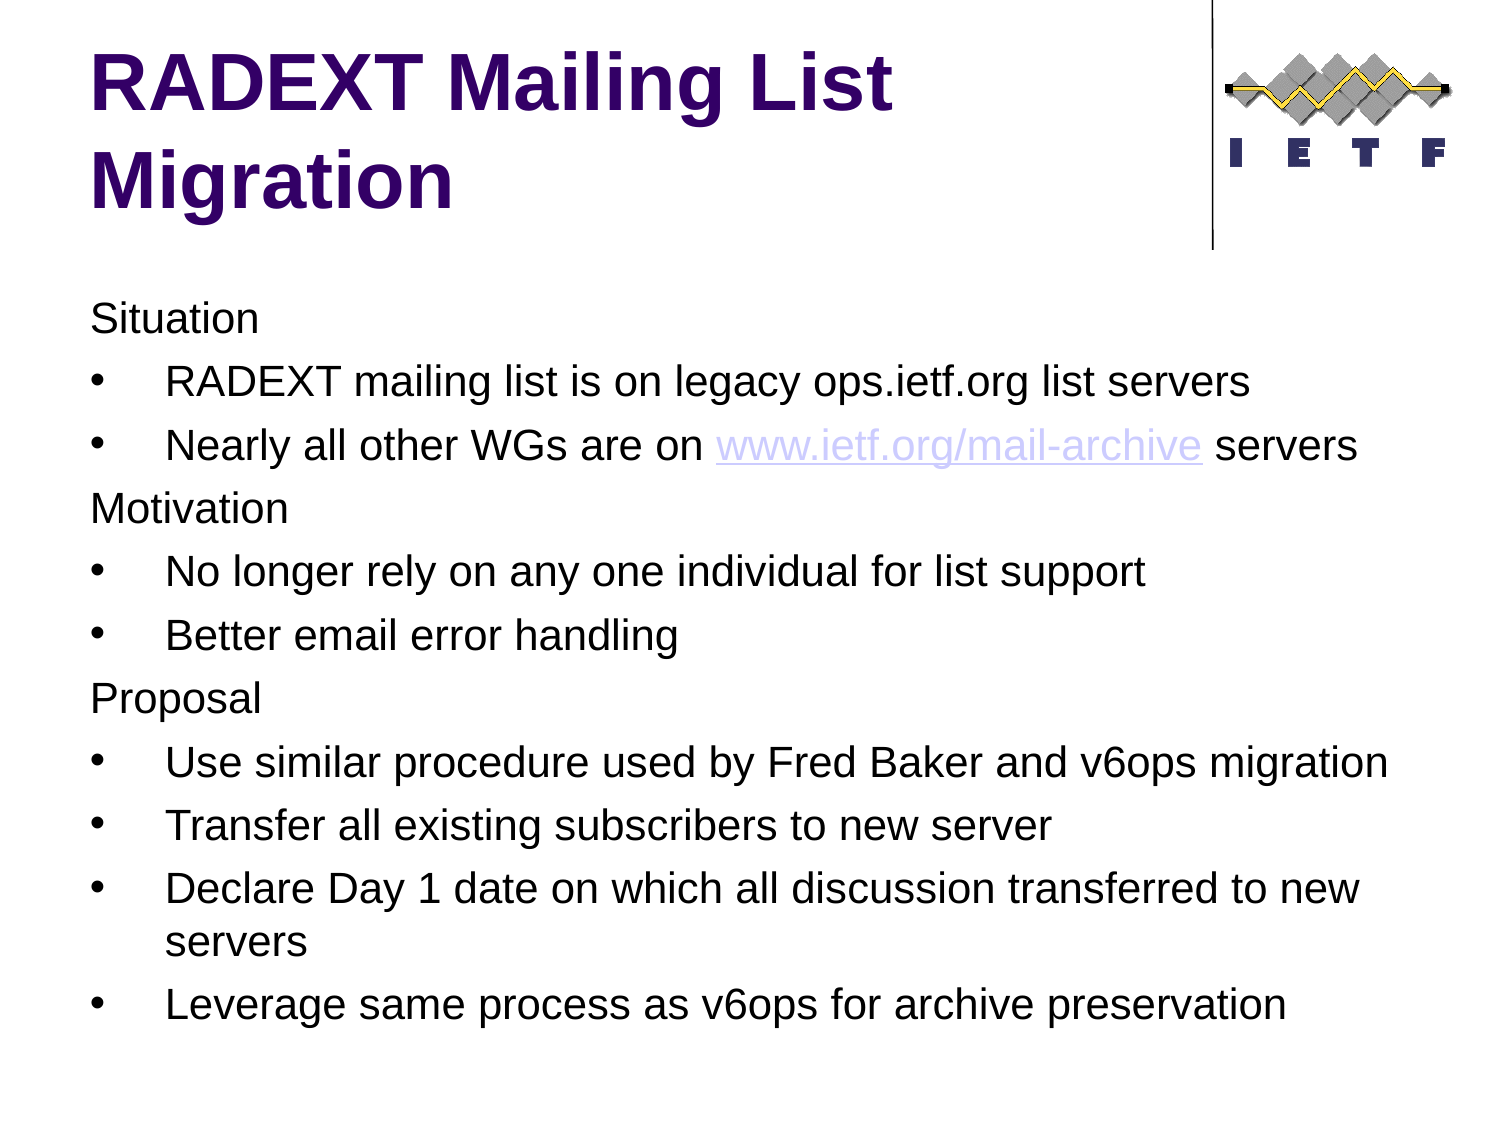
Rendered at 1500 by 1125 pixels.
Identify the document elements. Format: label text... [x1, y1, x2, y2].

list Situation RADEXT mailing list is on legacy ops.ietf.org list servers Nearly all other WGs are on www.ietf.org/mail-archive servers Motivation No longer rely on any one individual for list support Better email error handling Proposal Use similar procedure used by Fred Baker and v6ops migration Transfer all existing subscribers to new server Declare Day 1 date on which all discussion transferred to new servers Leverage same process as v6ops for archive preservation [75, 282, 1425, 1038]
picture [1212, 37, 1463, 181]
title RADEXT Mailing List Migration [75, 20, 1200, 233]
